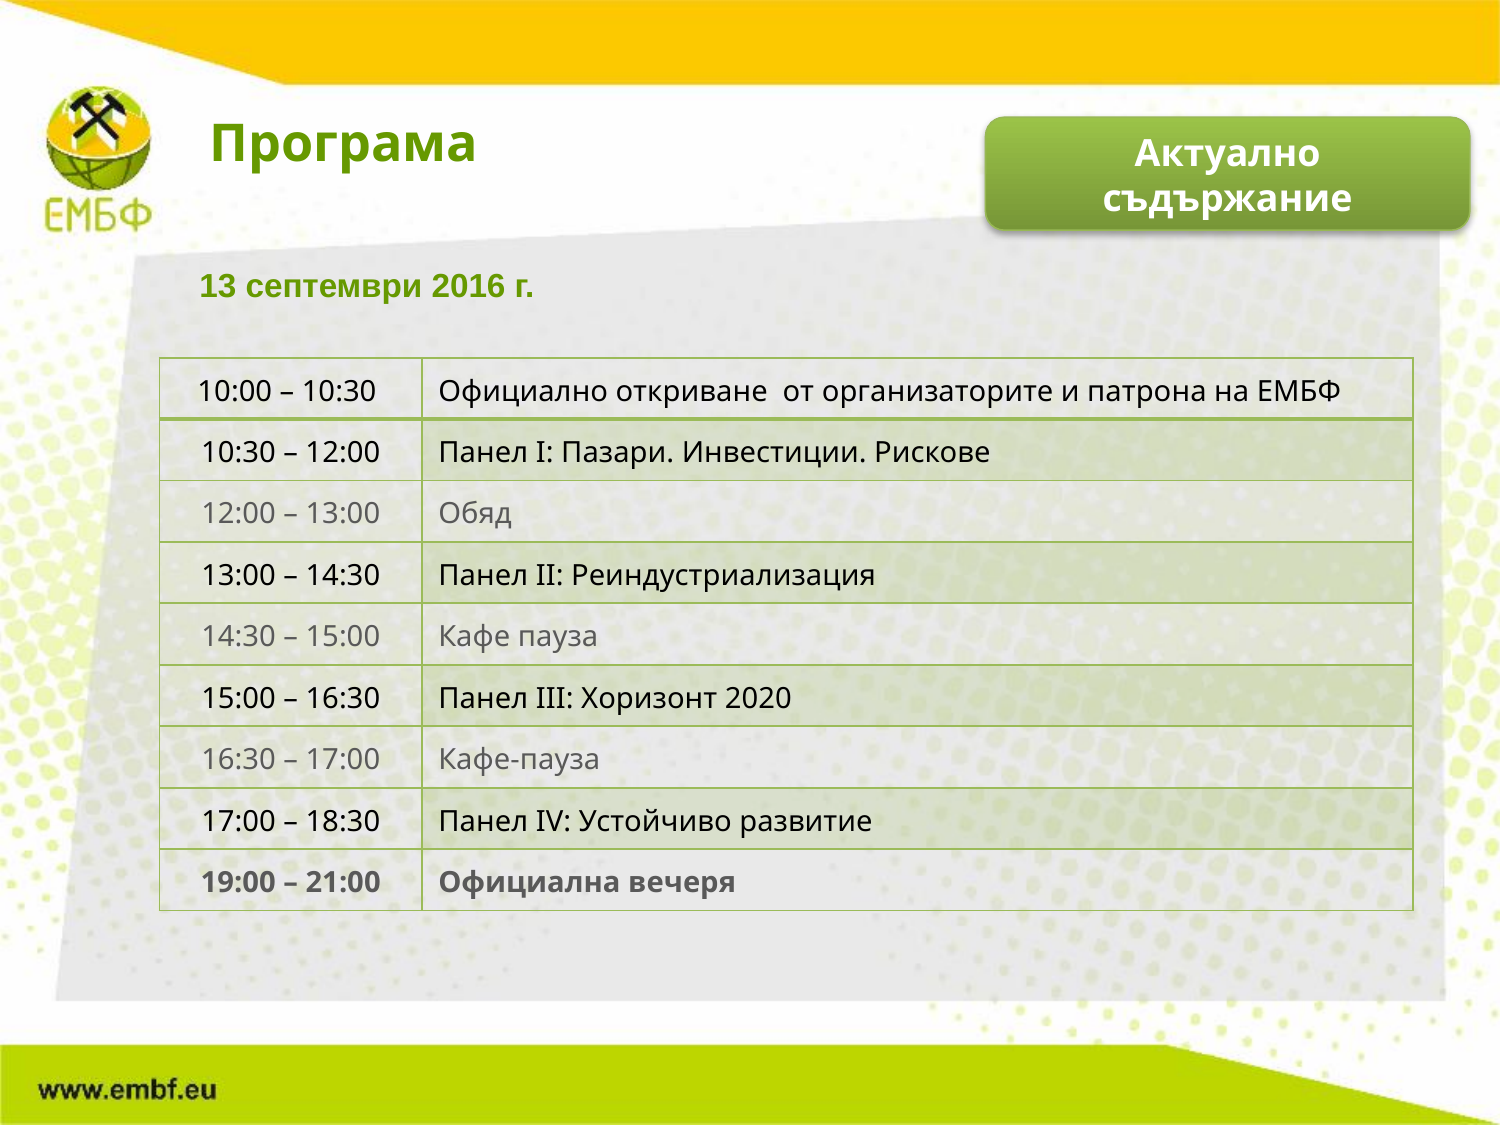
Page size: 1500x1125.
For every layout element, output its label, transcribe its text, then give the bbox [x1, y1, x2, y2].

table_cell 14:30 – 15:00 [160, 604, 421, 664]
text_box 13 септември 2016 г. [184, 256, 1460, 883]
text_box Актуално съдържание [984, 116, 1471, 231]
table_cell Кафе-пауза [423, 727, 1412, 787]
table_cell 17:00 – 18:30 [160, 789, 421, 848]
table_cell Панел ІІ: Реиндустриализация [423, 543, 1412, 602]
table_cell 19:00 – 21:00 [160, 850, 421, 910]
table_cell Кафе пауза [423, 604, 1412, 664]
table_cell Официална вечеря [423, 850, 1412, 910]
table_cell 10:30 – 12:00 [160, 421, 421, 480]
table_cell 15:00 – 16:30 [160, 666, 421, 725]
table_cell 13:00 – 14:30 [160, 543, 421, 602]
table_cell Панел І: Пазари. Инвестиции. Рискове [423, 421, 1412, 480]
table_header 10:00 – 10:30 [160, 359, 421, 417]
table_header Официално откриване от организаторите и патрона на ЕМБФ [423, 359, 1412, 417]
table_cell Панел ІV: Устойчиво развитие [423, 789, 1412, 848]
table_cell 12:00 – 13:00 [160, 481, 421, 541]
table_cell Панел ІІІ: Хоризонт 2020 [423, 666, 1412, 725]
text_box Програма [194, 80, 1470, 203]
picture [0, 0, 1500, 1125]
title [159, 231, 1435, 357]
table_cell 16:30 – 17:00 [160, 727, 421, 787]
table_cell Обяд [423, 481, 1412, 541]
